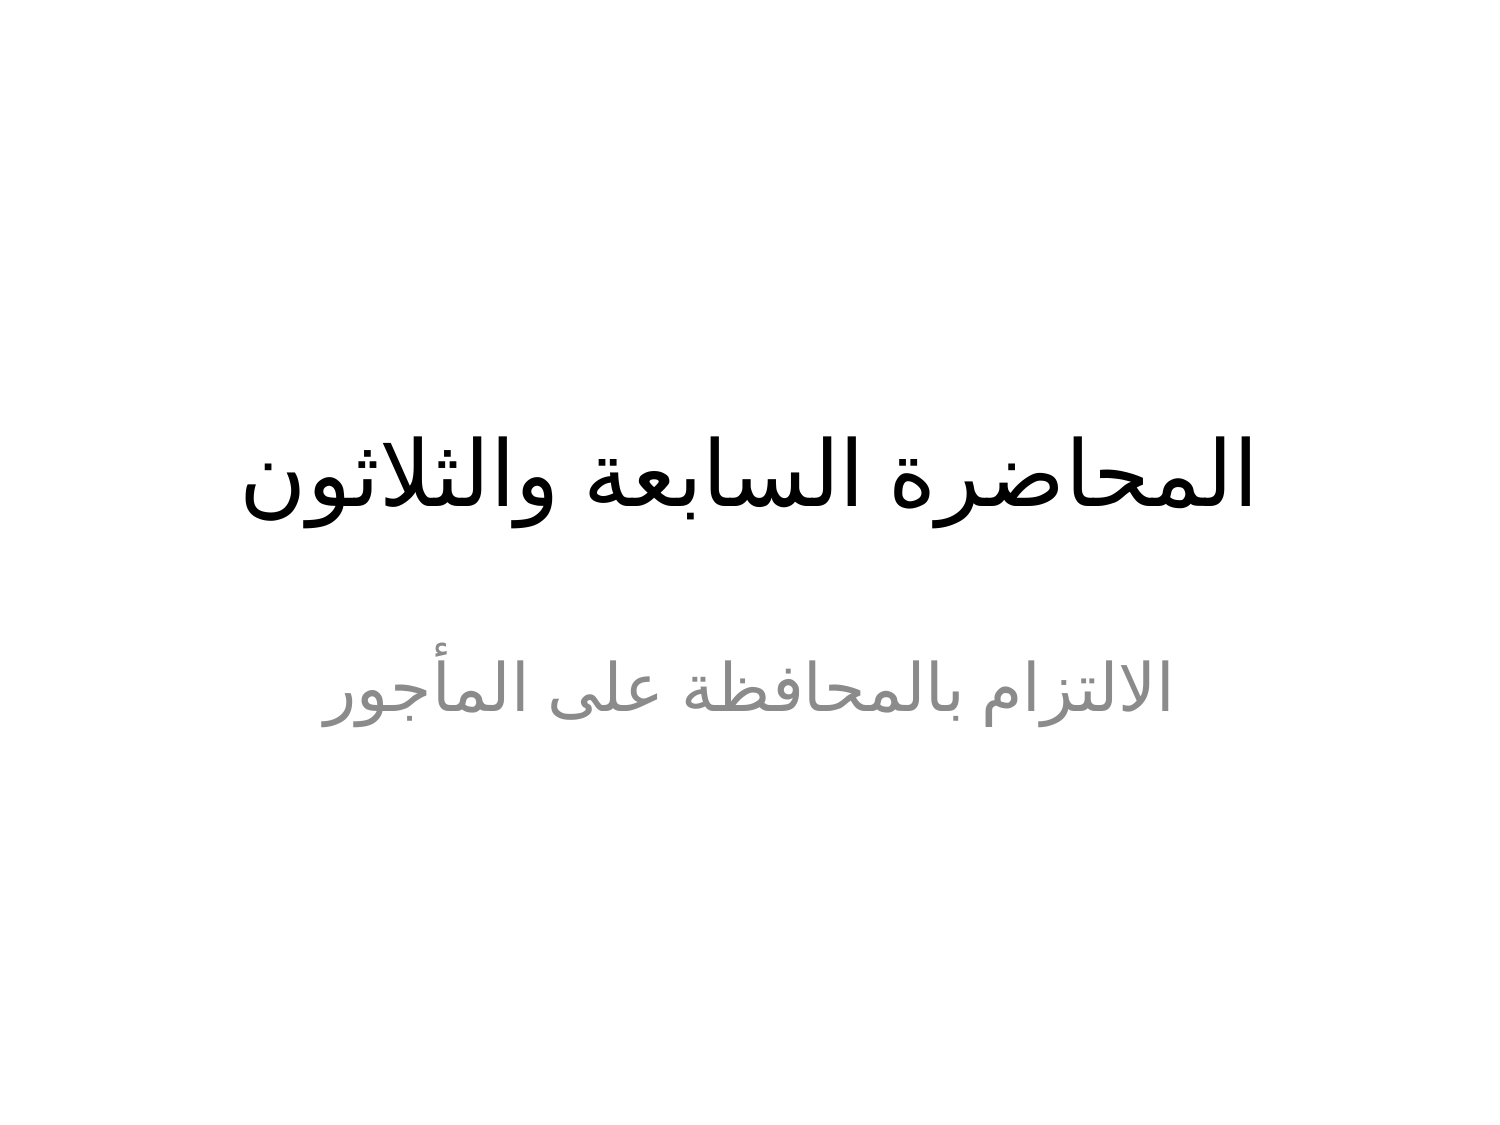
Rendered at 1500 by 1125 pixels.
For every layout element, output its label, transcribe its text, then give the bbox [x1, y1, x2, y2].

subtitle الالتزام بالمحافظة على المأجور [225, 637, 1275, 925]
title المحاضرة السابعة والثلاثون [112, 349, 1388, 591]
